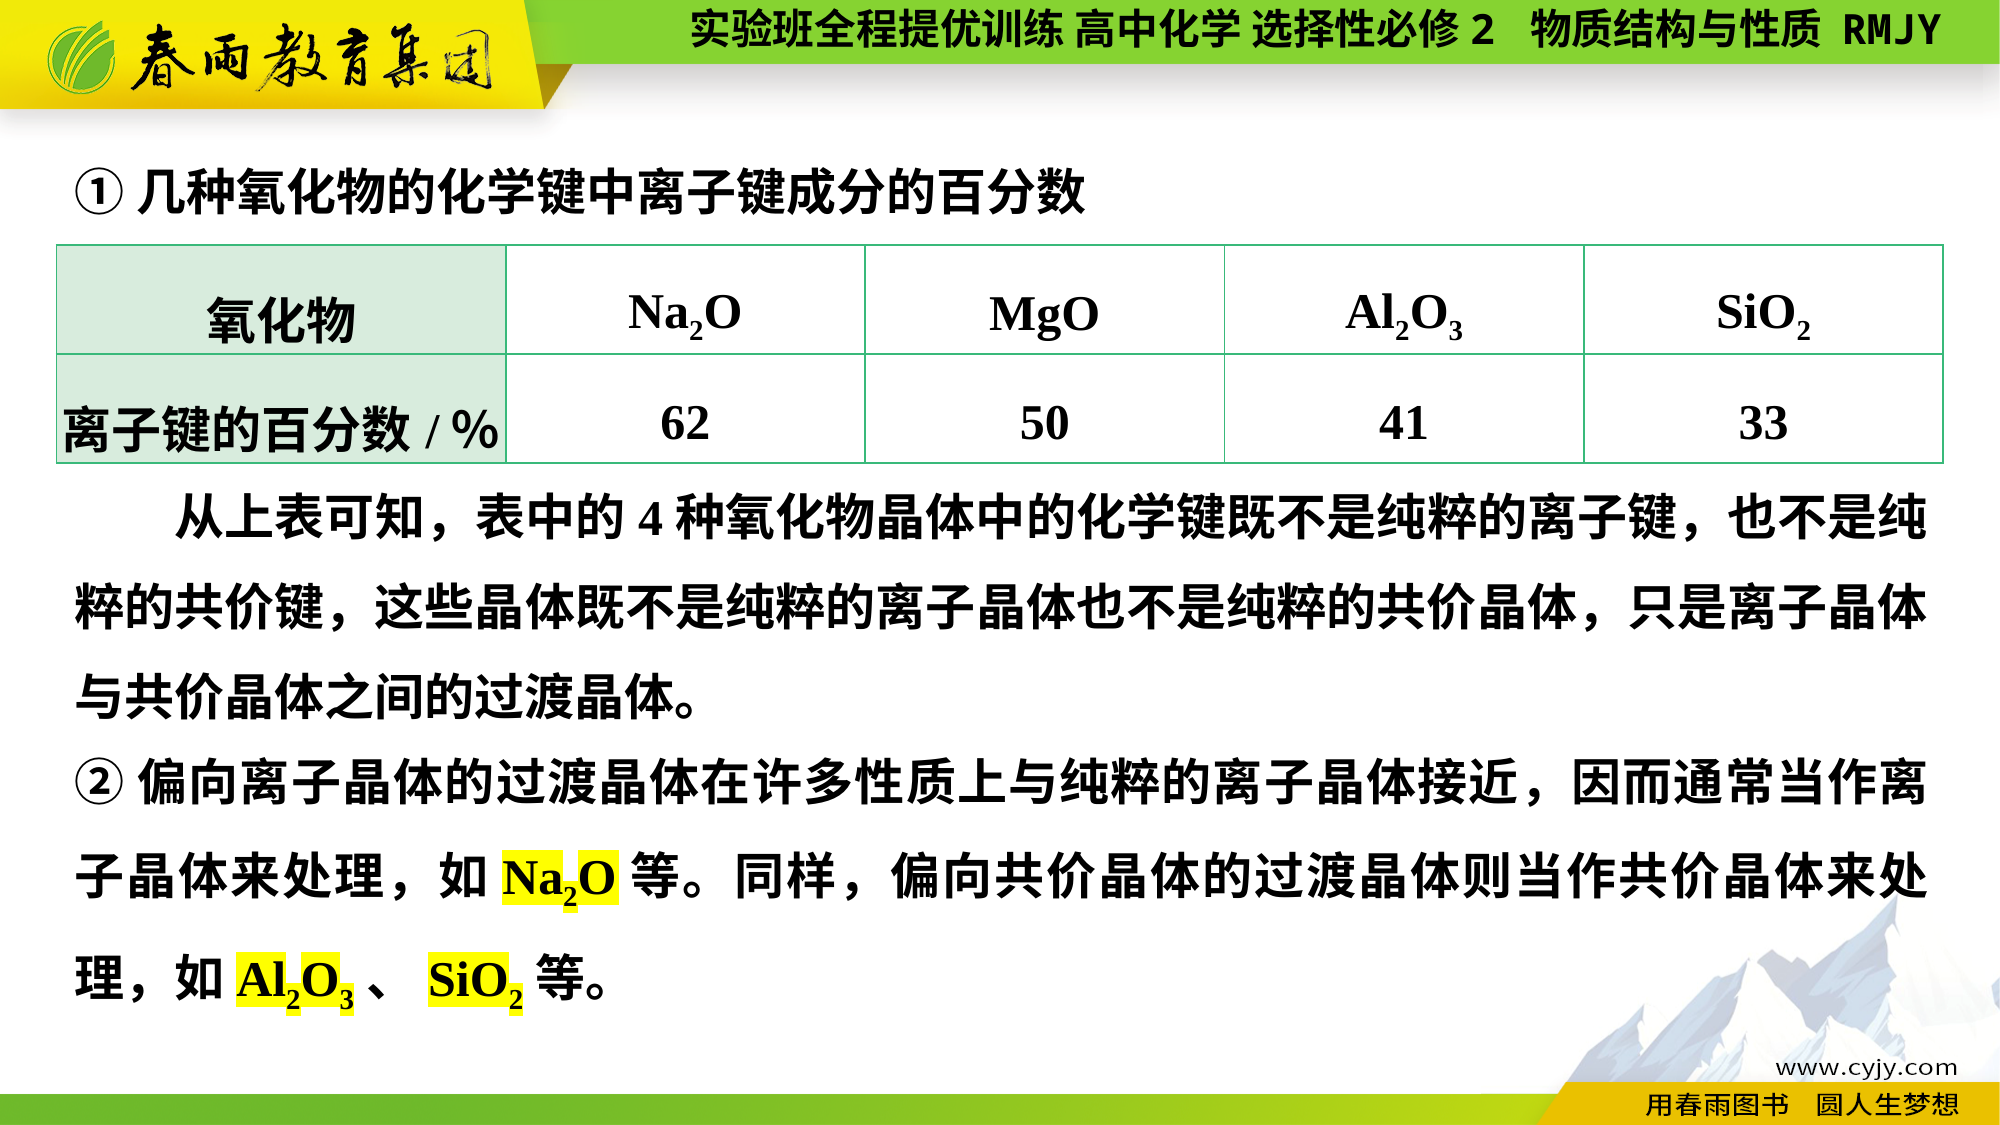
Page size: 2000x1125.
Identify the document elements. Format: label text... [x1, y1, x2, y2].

table_header MgO [866, 246, 1224, 353]
picture [0, 0, 2000, 1125]
table_cell 离子键的百分数/％ [57, 355, 505, 462]
table_header 氧化物 [57, 246, 505, 353]
table_cell 50 [866, 355, 1224, 462]
list ①几种氧化物的化学键中离子键成分的百分数 从上表可知，表中的4种氧化物晶体中的化学键既不是纯粹的离子键，也不是纯粹的共价键，这些晶体既不是纯粹的离子晶体也不是纯粹的共价晶体，只是离子晶体与共价晶体之间的过渡晶体。 [59, 122, 1944, 244]
table_header Al2O3 [1225, 246, 1583, 353]
text_box ②偏向离子晶体的过渡晶体在许多性质上与纯粹的离子晶体接近，因而通常当作离子晶体来处理，如Na2O等。同样，偏向共价晶体的过渡晶体则当作共价晶体来处理，如Al2O3、SiO2等。 [59, 712, 1944, 1023]
table_header SiO2 [1585, 246, 1942, 353]
table_cell 33 [1585, 355, 1942, 462]
table_cell 62 [507, 355, 864, 462]
table_header Na2O [507, 246, 864, 353]
list ①几种氧化物的化学键中离子键成分的百分数 从上表可知，表中的4种氧化物晶体中的化学键既不是纯粹的离子键，也不是纯粹的共价键，这些晶体既不是纯粹的离子晶体也不是纯粹的共价晶体，只是离子晶体与共价晶体之间的过渡晶体。 [59, 464, 1944, 712]
table_cell 41 [1225, 355, 1583, 462]
